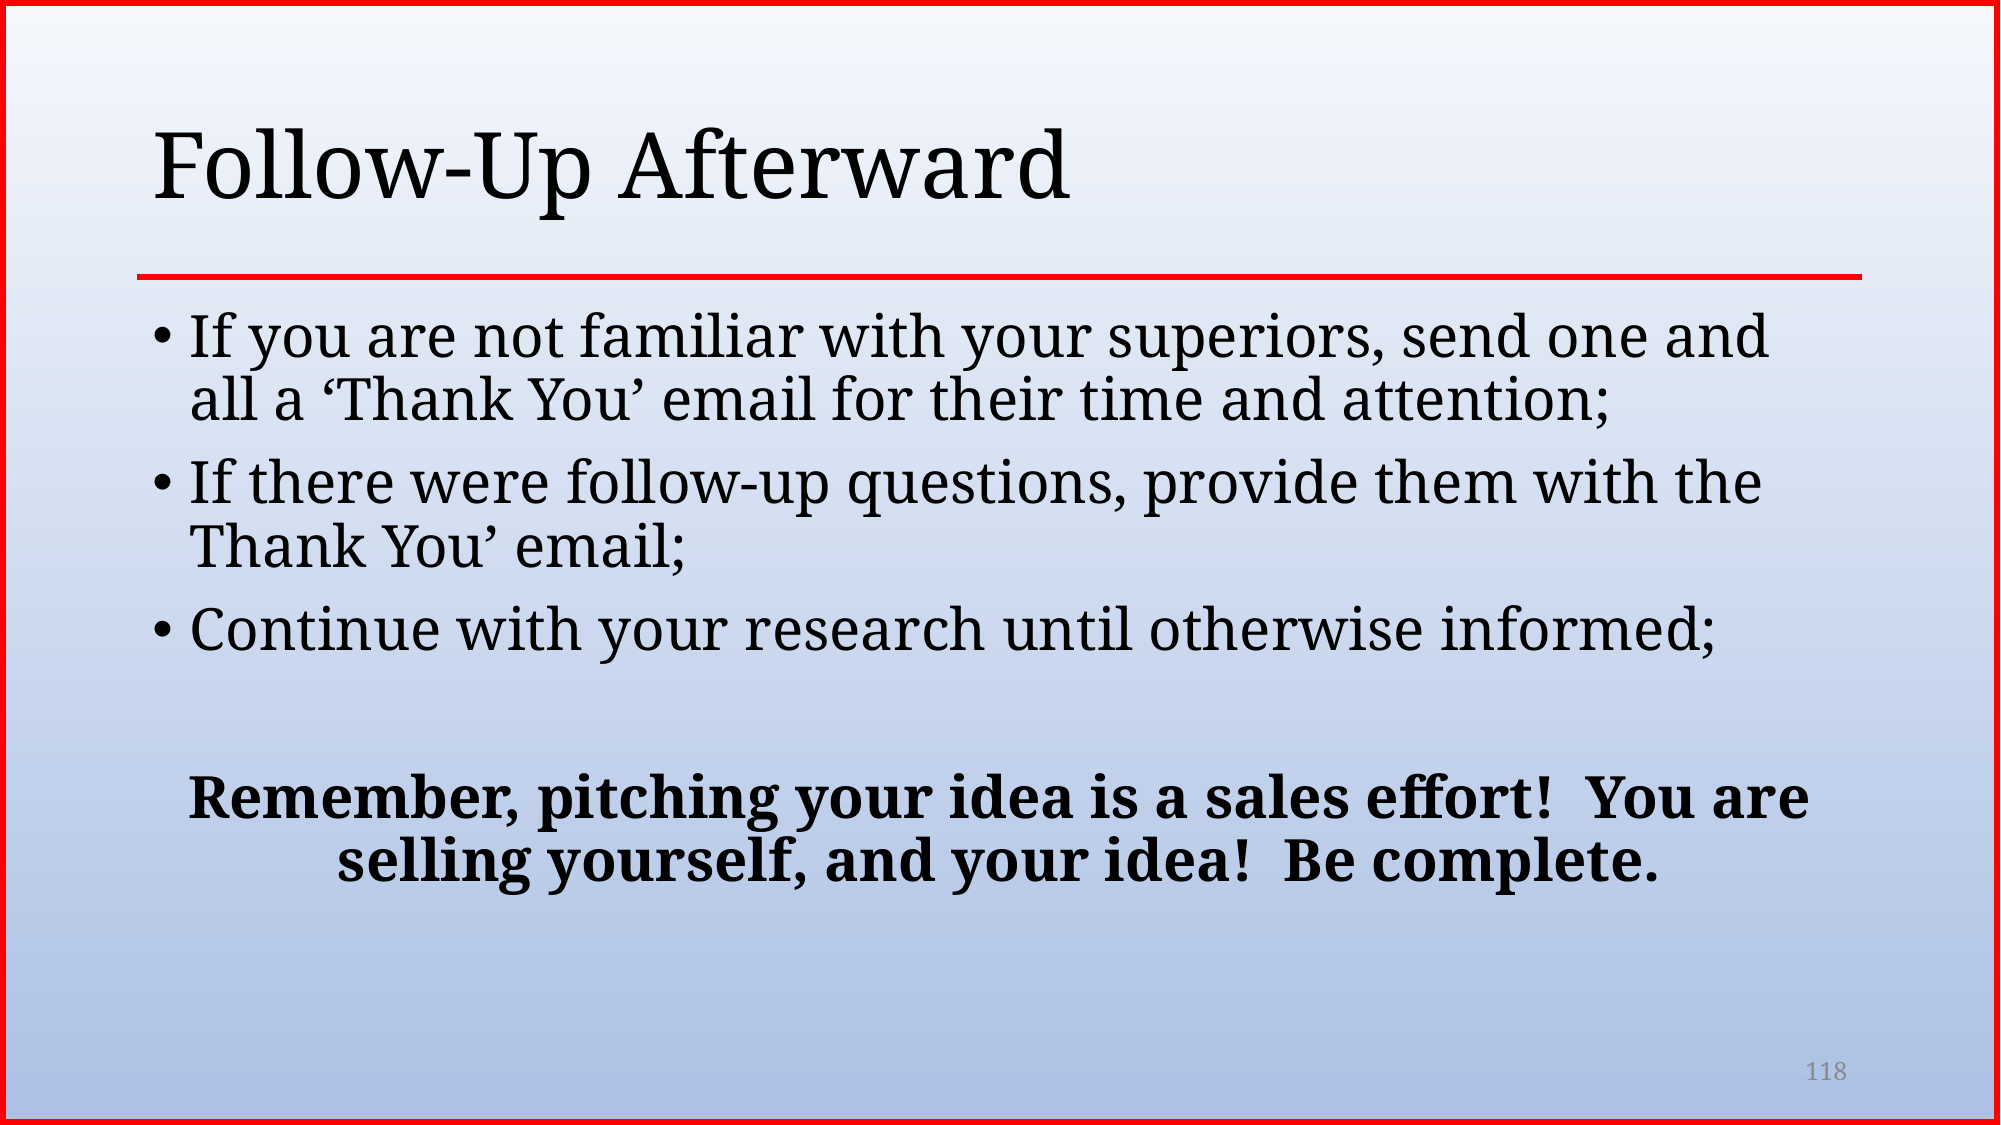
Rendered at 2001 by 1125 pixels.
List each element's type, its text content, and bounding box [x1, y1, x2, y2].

list If you are not familiar with your superiors, send one and all a ‘Thank You’ email for their time and attention; If there were follow-up questions, provide them with the Thank You’ email; Continue with your research until otherwise informed; Remember, pitching your idea is a sales effort! You are selling yourself, and your idea! Be complete. [137, 299, 1863, 1014]
title Follow-Up Afterward [137, 59, 1863, 278]
slide_number 118 [1412, 1042, 1863, 1103]
